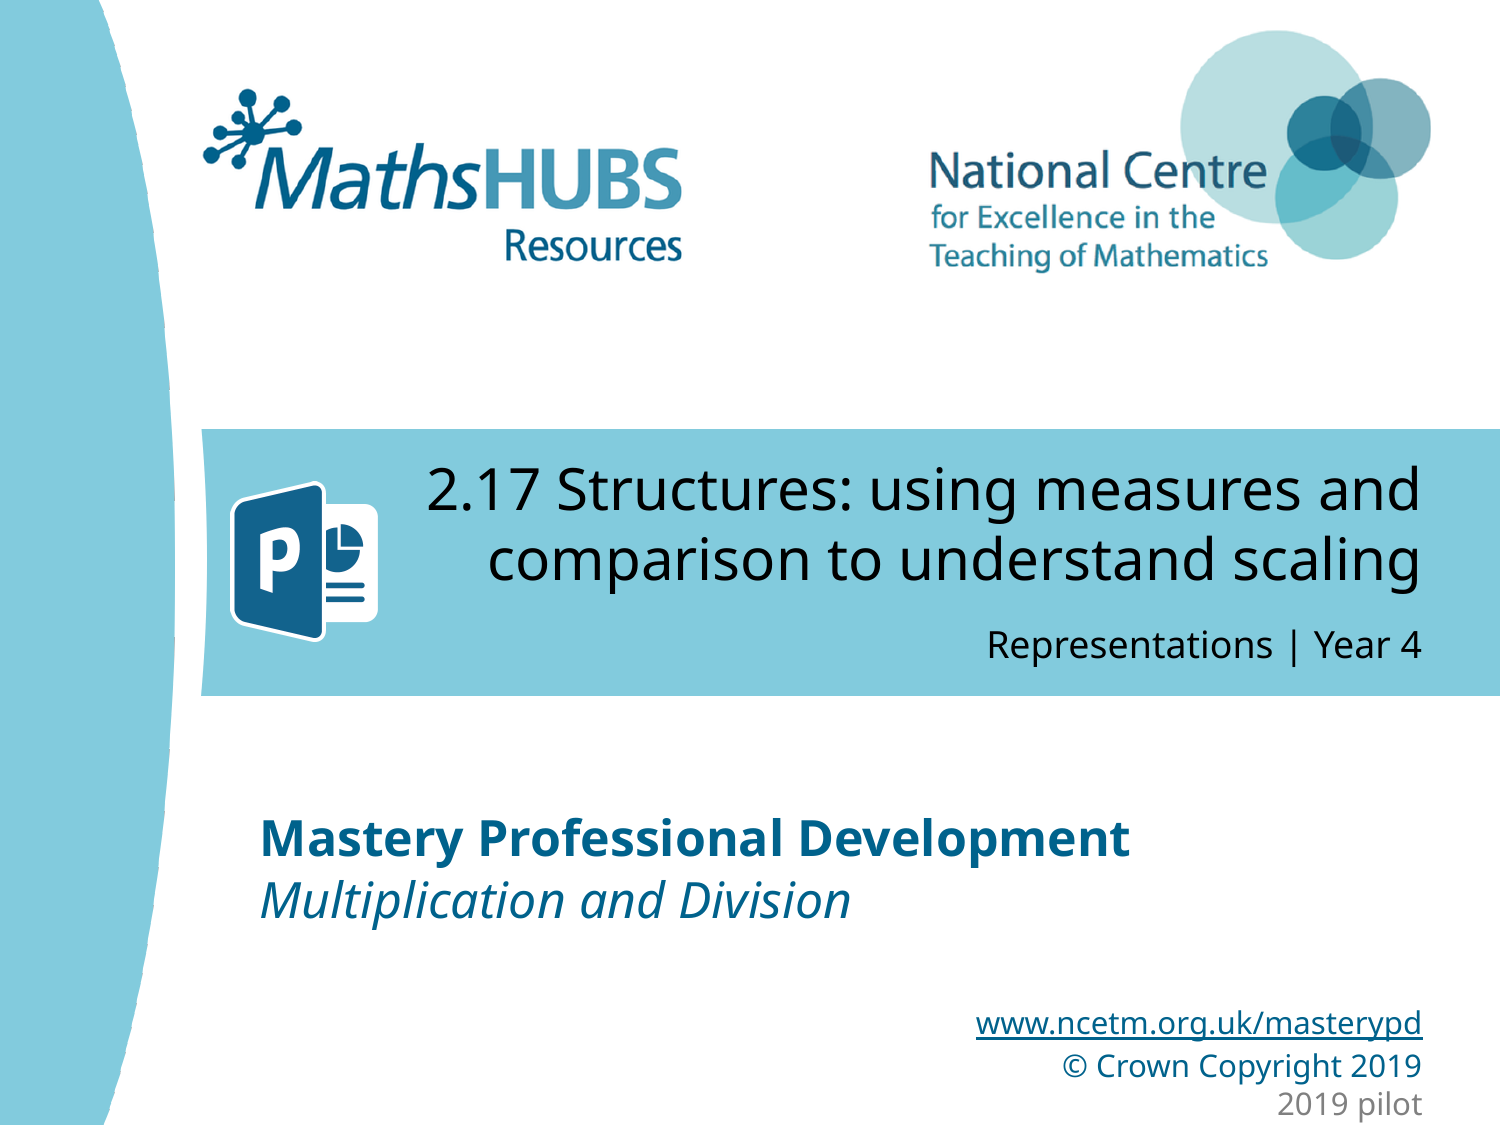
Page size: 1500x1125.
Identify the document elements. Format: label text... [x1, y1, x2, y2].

picture [178, 429, 1500, 696]
subtitle Representations | Year 4 [407, 614, 1438, 673]
picture [200, 85, 688, 274]
picture [927, 29, 1431, 274]
picture [0, 0, 175, 1125]
list Multiplication and Division [244, 860, 1161, 945]
title 2.17 Structures: using measures and comparison to understand scaling [407, 459, 1438, 585]
